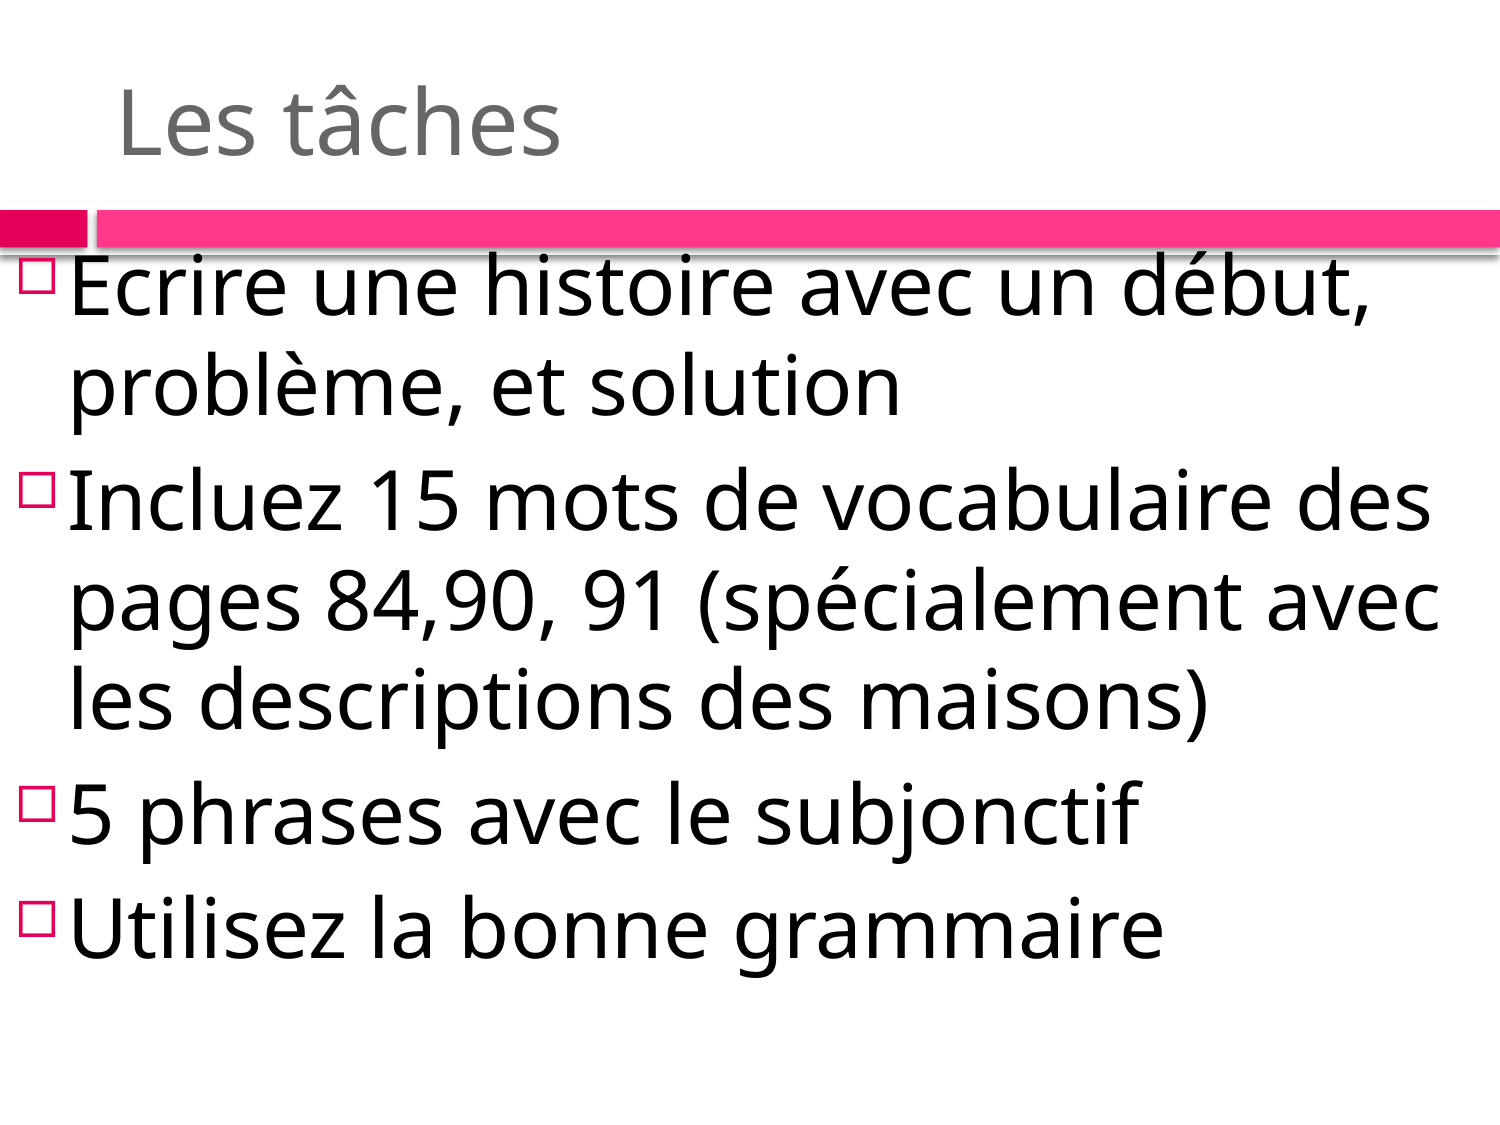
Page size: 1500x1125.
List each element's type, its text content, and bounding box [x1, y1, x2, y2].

list Ecrire une histoire avec un début, problème, et solution Incluez 15 mots de vocabulaire des pages 84,90, 91 (spécialement avec les descriptions des maisons) 5 phrases avec le subjonctif Utilisez la bonne grammaire [0, 224, 1500, 1125]
title Les tâches [100, 37, 1438, 200]
